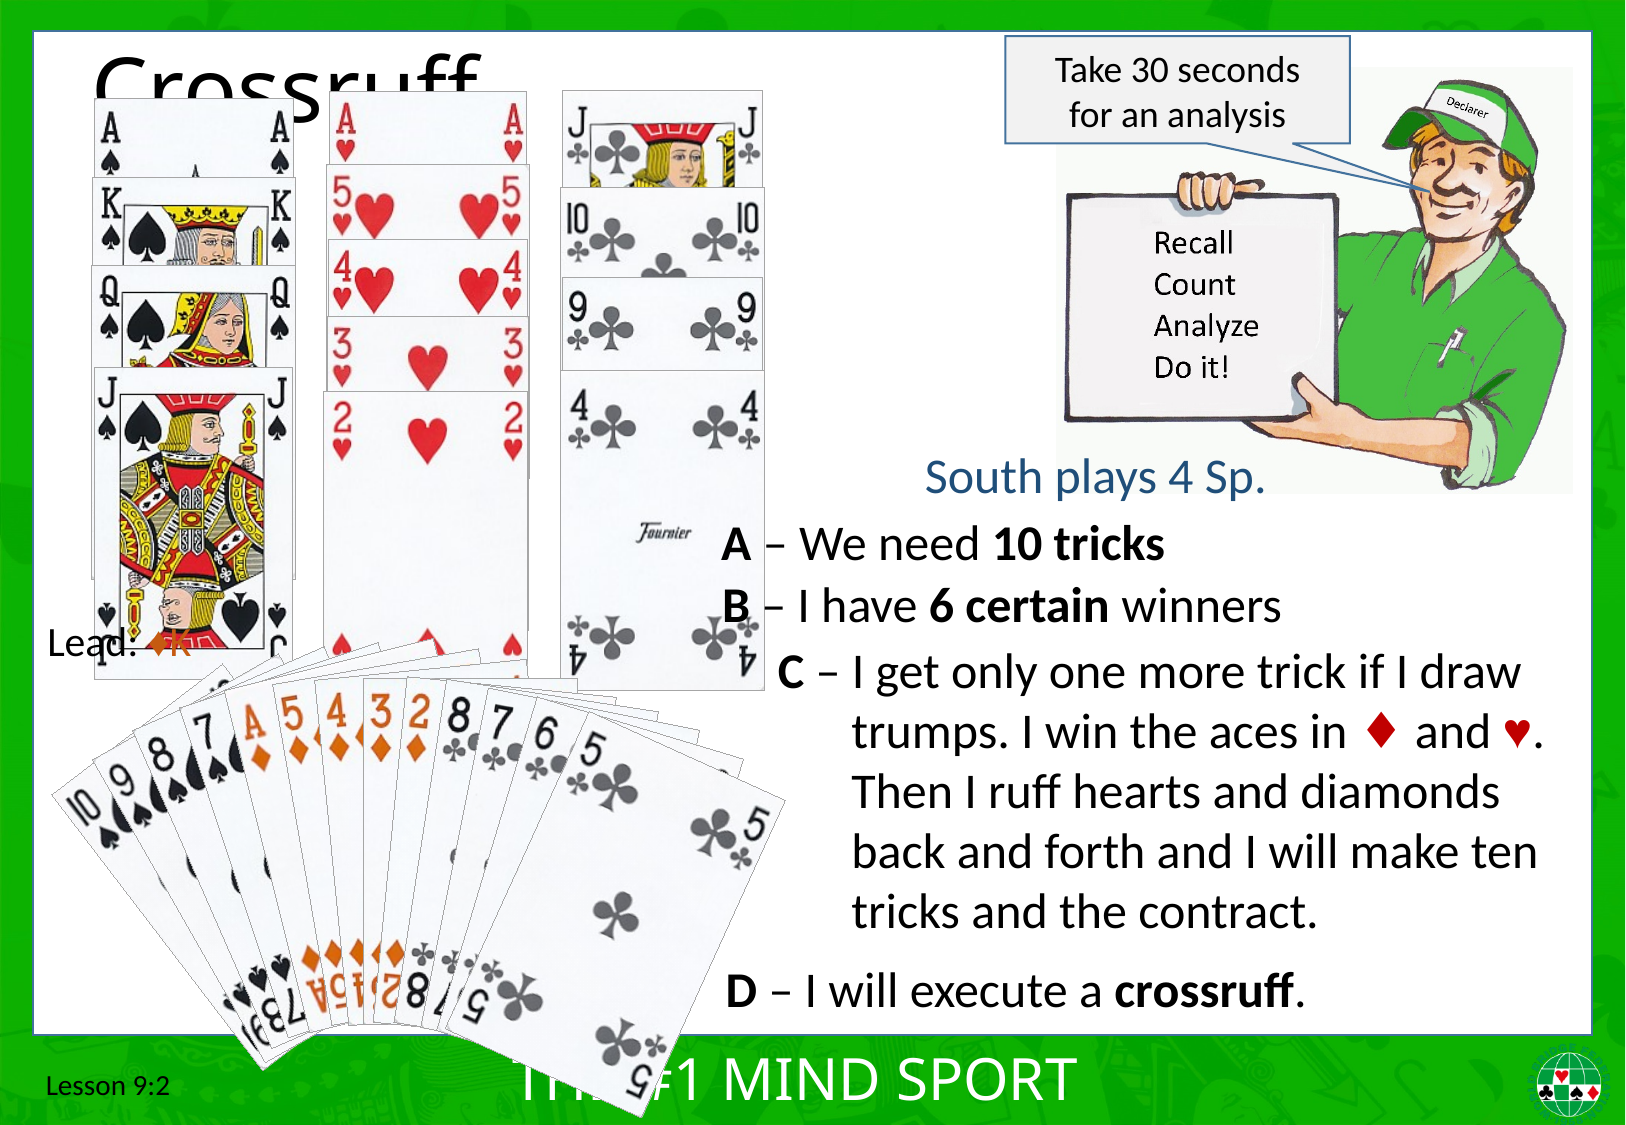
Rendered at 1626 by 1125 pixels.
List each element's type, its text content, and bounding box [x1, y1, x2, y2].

picture [0, 0, 1626, 1125]
text_box Lead: ♦K [32, 607, 91, 673]
text_box D – I will execute a crossruff. [723, 950, 1440, 1026]
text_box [560, 90, 765, 691]
title Crossruff [76, 37, 554, 150]
text_box B – I have 6 certain winners [765, 564, 1415, 640]
text_box Take 30 seconds for an analysis [1004, 35, 1351, 145]
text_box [91, 98, 296, 680]
text_box Lead: ♦K [296, 607, 301, 659]
text_box A – We need 10 tricks [765, 502, 1299, 564]
text_box C – I get only one more trick if I draw trumps. I win the aces in ♦ and ♥. Then I ruff hearts and diamonds back and forth and I will make ten tricks and the contract. [763, 630, 1591, 946]
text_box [134, 659, 723, 1089]
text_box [323, 91, 530, 659]
text_box South plays 4 Sp. [910, 436, 1301, 512]
